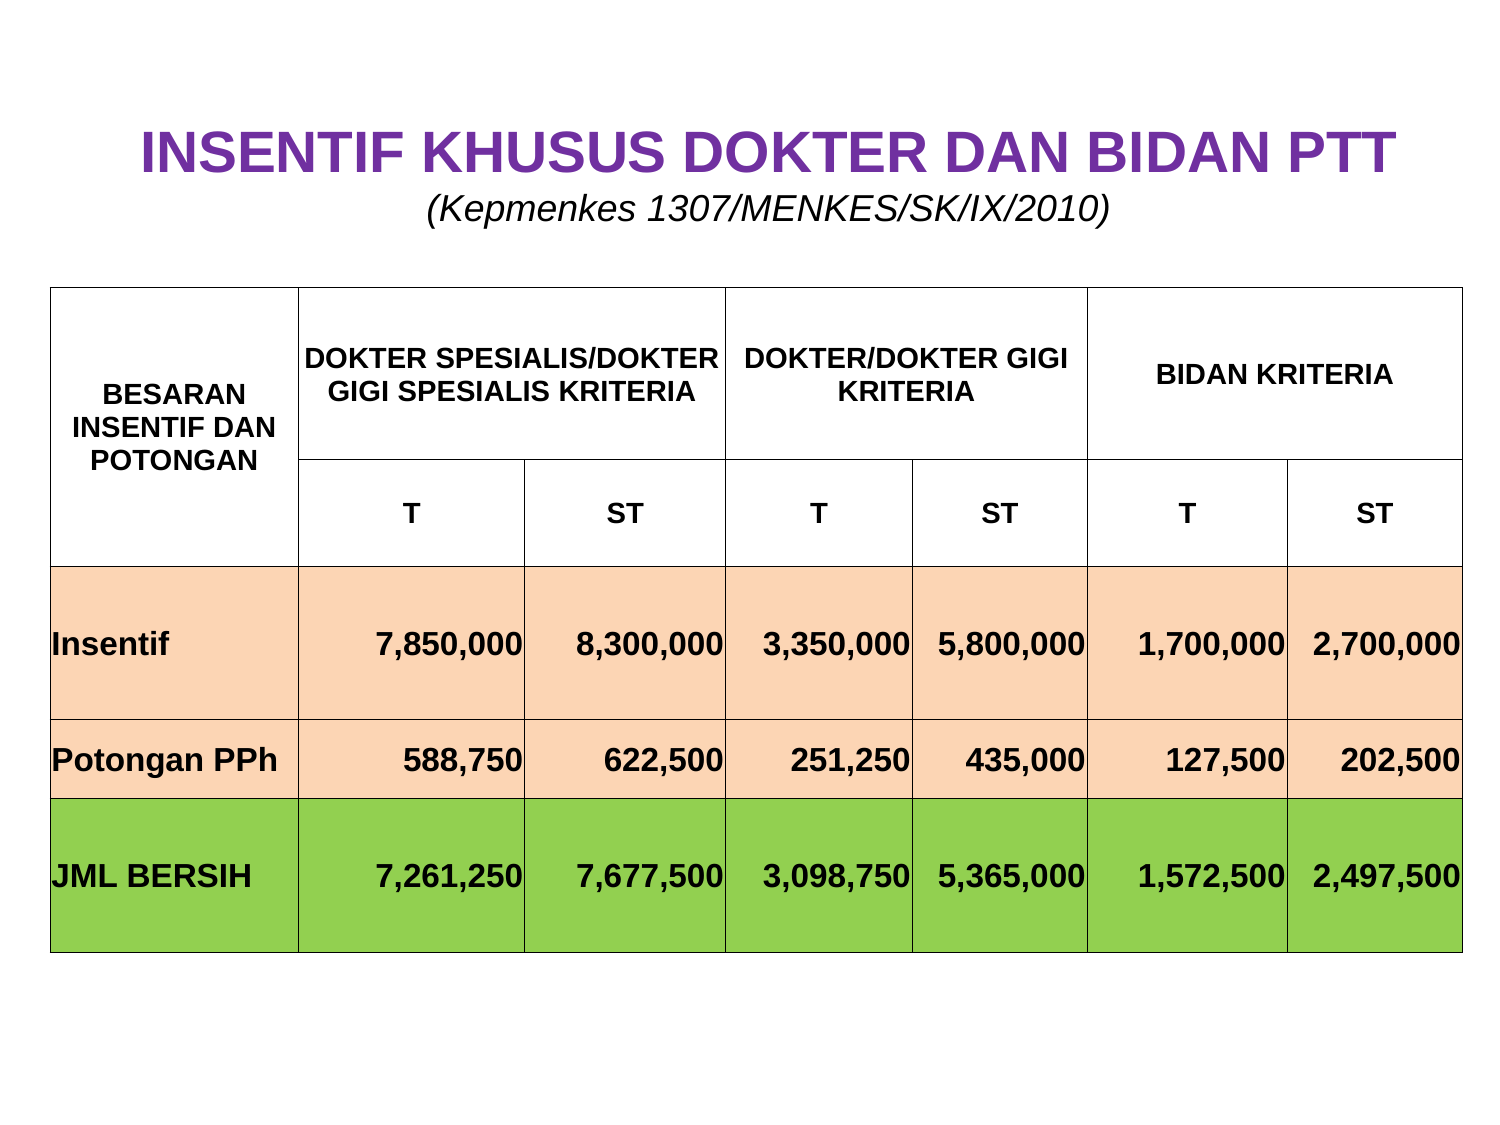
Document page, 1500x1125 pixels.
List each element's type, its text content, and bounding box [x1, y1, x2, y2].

table_cell 3,350,000 [726, 567, 912, 719]
table_header DOKTER SPESIALIS/DOKTER GIGI SPESIALIS KRITERIA [299, 288, 725, 459]
table_cell 1,700,000 [1088, 567, 1287, 719]
table_cell 5,365,000 [913, 799, 1087, 952]
table_cell 7,677,500 [525, 799, 725, 952]
table_header DOKTER/DOKTER GIGI KRITERIA [726, 288, 1087, 459]
table_cell JML BERSIH [51, 799, 298, 952]
table_cell Potongan PPh [51, 720, 298, 798]
table_cell Insentif [51, 567, 298, 719]
text_box INSENTIF KHUSUS DOKTER DAN BIDAN PTT (Kepmenkes 1307/MENKES/SK/IX/2010) [37, 106, 1500, 237]
table_cell 202,500 [1288, 720, 1462, 798]
table_cell ST [913, 460, 1087, 566]
table_cell 2,497,500 [1288, 799, 1462, 952]
table_cell ST [1288, 460, 1462, 566]
table_cell 8,300,000 [525, 567, 725, 719]
table_header BIDAN KRITERIA [1088, 288, 1462, 459]
table_cell 435,000 [913, 720, 1087, 798]
table_cell 251,250 [726, 720, 912, 798]
table_cell T [726, 460, 912, 566]
table_cell 5,800,000 [913, 567, 1087, 719]
table_cell 3,098,750 [726, 799, 912, 952]
table_cell 588,750 [299, 720, 524, 798]
table_cell T [1088, 460, 1287, 566]
table_cell T [299, 460, 524, 566]
table_cell 622,500 [525, 720, 725, 798]
table_cell 7,850,000 [299, 567, 524, 719]
table_cell 7,261,250 [299, 799, 524, 952]
table_cell 127,500 [1088, 720, 1287, 798]
table_cell 2,700,000 [1288, 567, 1462, 719]
table_cell 1,572,500 [1088, 799, 1287, 952]
table_cell ST [525, 460, 725, 566]
table_header BESARAN INSENTIF DAN POTONGAN [51, 288, 298, 566]
